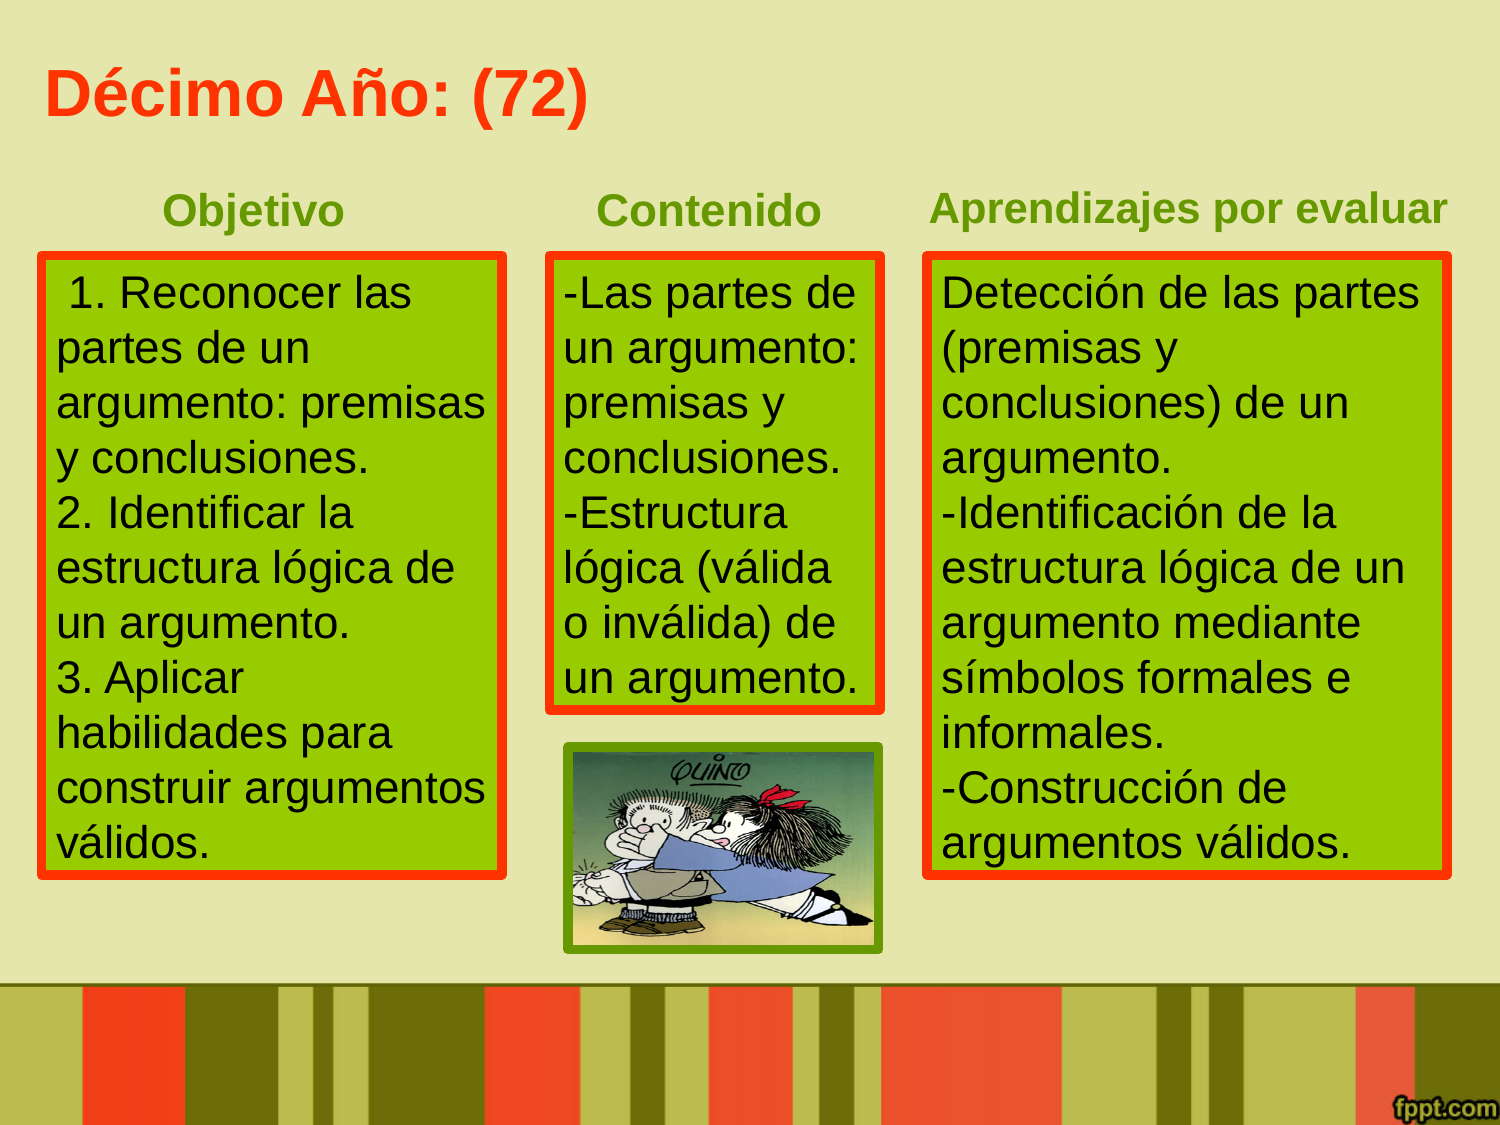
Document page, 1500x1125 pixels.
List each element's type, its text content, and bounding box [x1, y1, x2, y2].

text_box Aprendizajes por evaluar [913, 172, 1495, 241]
text_box Décimo Año: (72) [29, 42, 1247, 138]
text_box -Las partes de un argumento: premisas y conclusiones. -Estructura lógica (válida o inválida) de un argumento. [549, 255, 880, 710]
text_box Detección de las partes (premisas y conclusiones) de un argumento. -Identificación de la estructura lógica de un argumento mediante símbolos formales e informales. -Construcción de argumentos válidos. [927, 255, 1447, 875]
text_box Objetivo [147, 172, 491, 243]
text_box Contenido [581, 172, 987, 243]
text_box 1. Reconocer las partes de un argumento: premisas y conclusiones. 2. Identificar la estructura lógica de un argumento. 3. Aplicar habilidades para construir argumentos válidos. [41, 255, 502, 875]
picture [0, 0, 1500, 1125]
